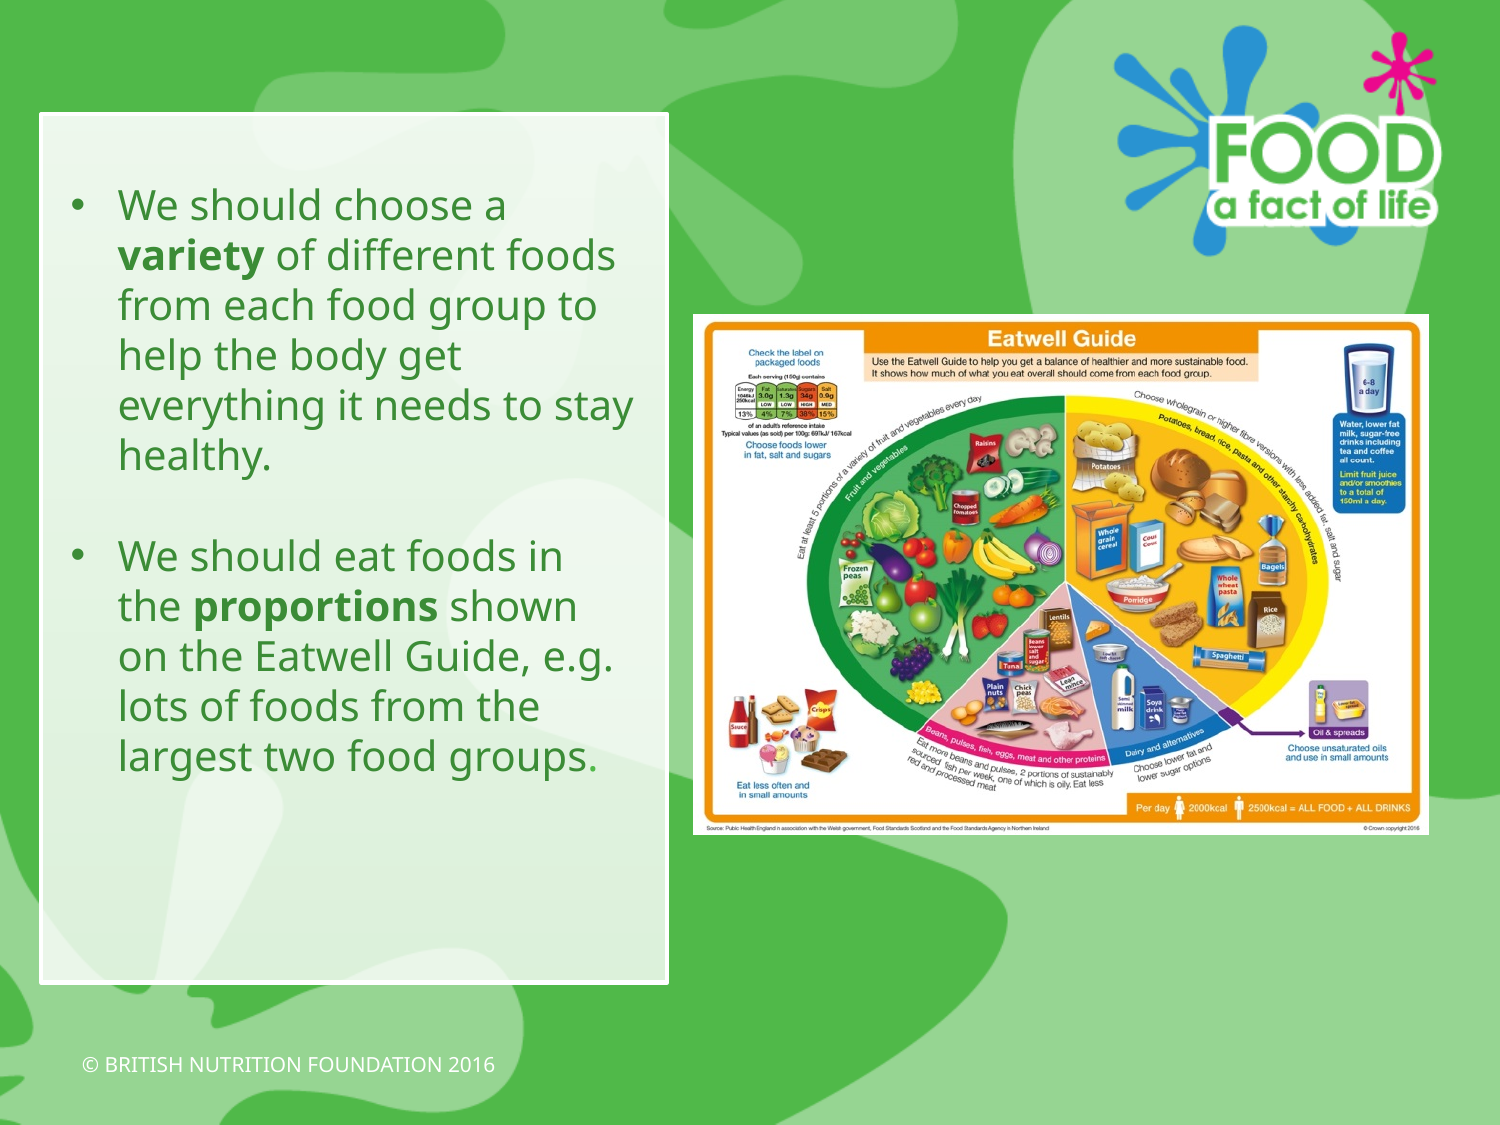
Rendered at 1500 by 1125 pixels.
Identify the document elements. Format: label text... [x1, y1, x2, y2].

picture [0, 0, 1500, 1125]
list We should choose a variety of different foods from each food group to help the body get everything it needs to stay healthy. We should eat foods in the proportions shown on the Eatwell Guide, e.g. lots of foods from the largest two food groups. [39, 112, 669, 985]
